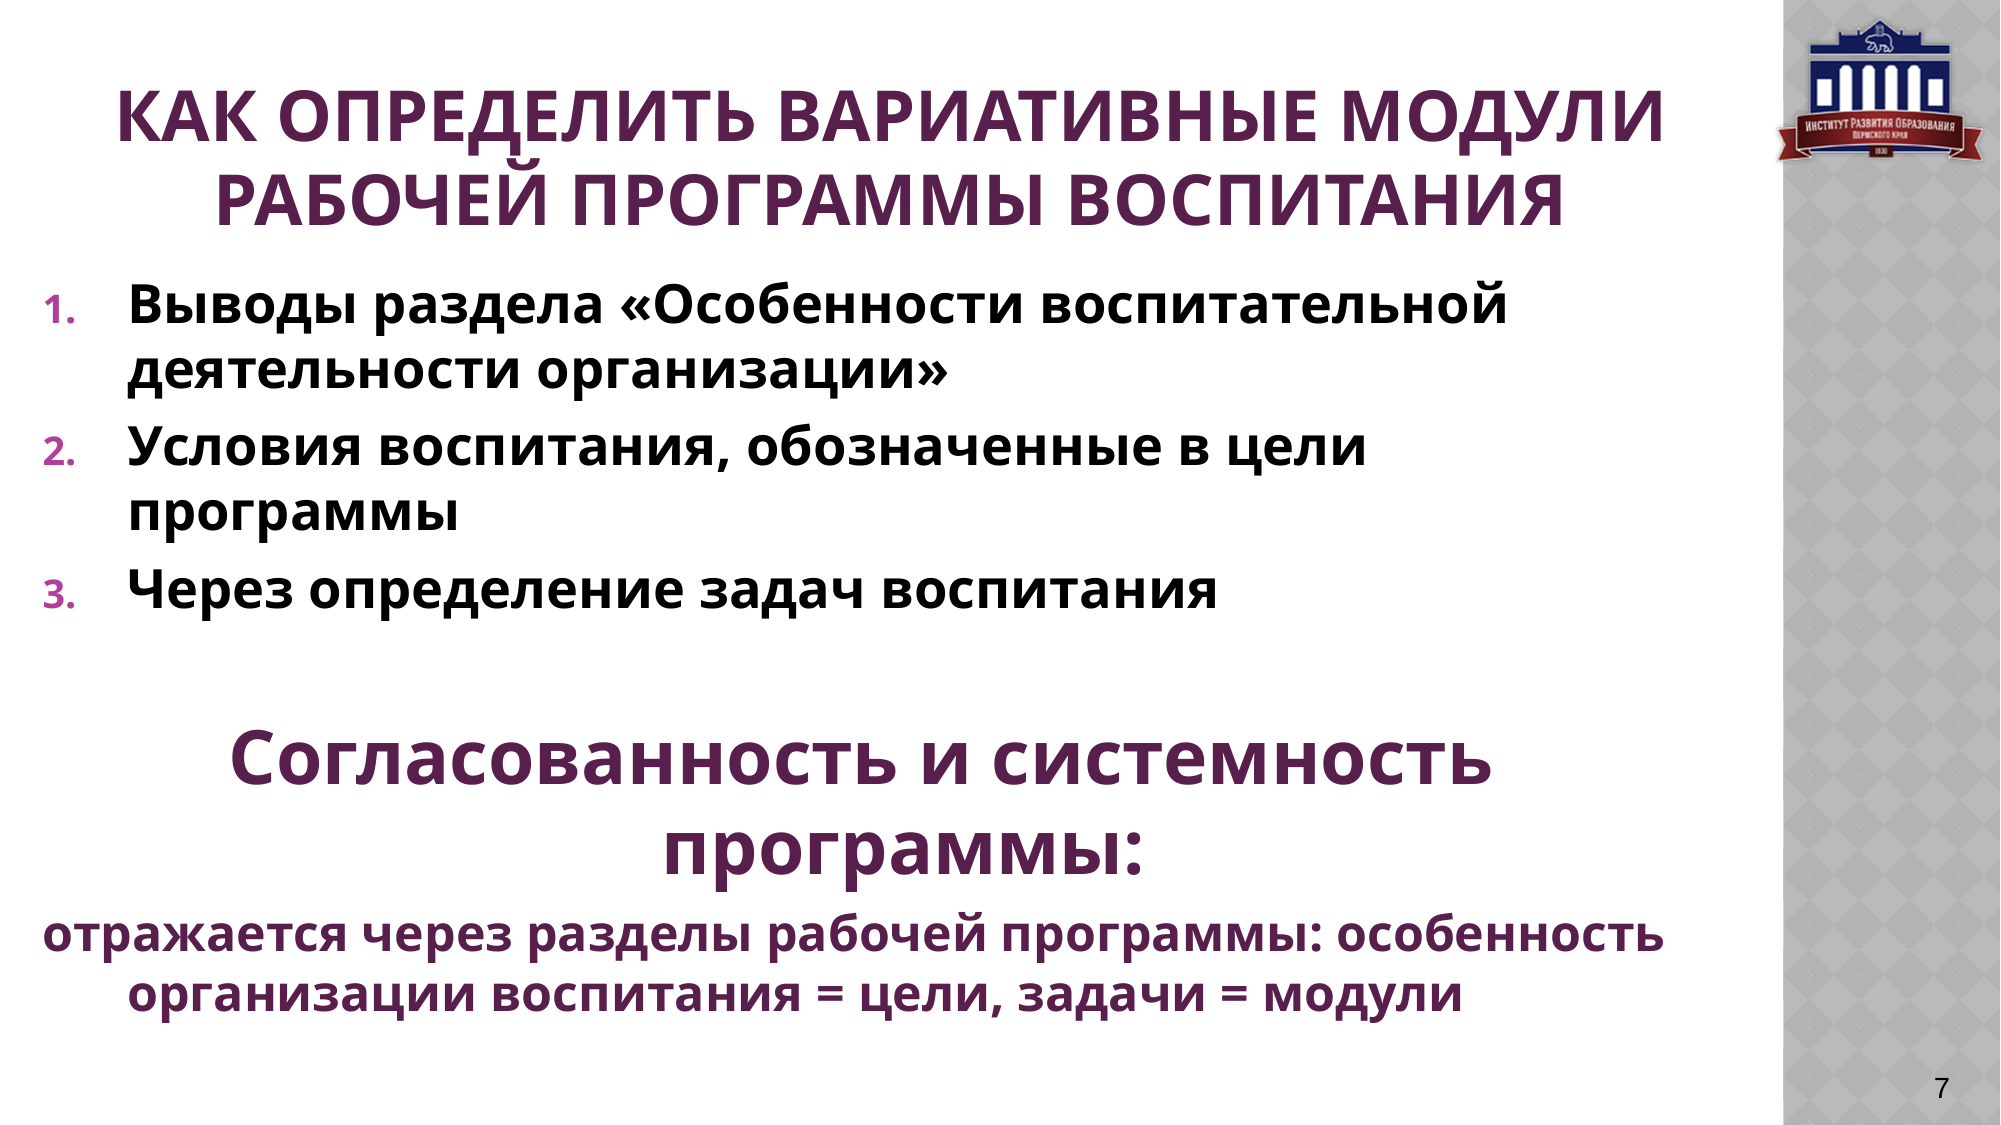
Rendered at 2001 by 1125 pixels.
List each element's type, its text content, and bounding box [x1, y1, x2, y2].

list Выводы раздела «Особенности воспитательной деятельности организации» Условия воспитания, обозначенные в цели программы Через определение задач воспитания Согласованность и системность программы: отражается через разделы рабочей программы: особенность организации воспитания = цели, задачи = модули [27, 261, 1715, 1057]
title Как определить вариативные модули рабочей программы воспитания [99, 52, 1684, 240]
picture [1771, 12, 1988, 168]
